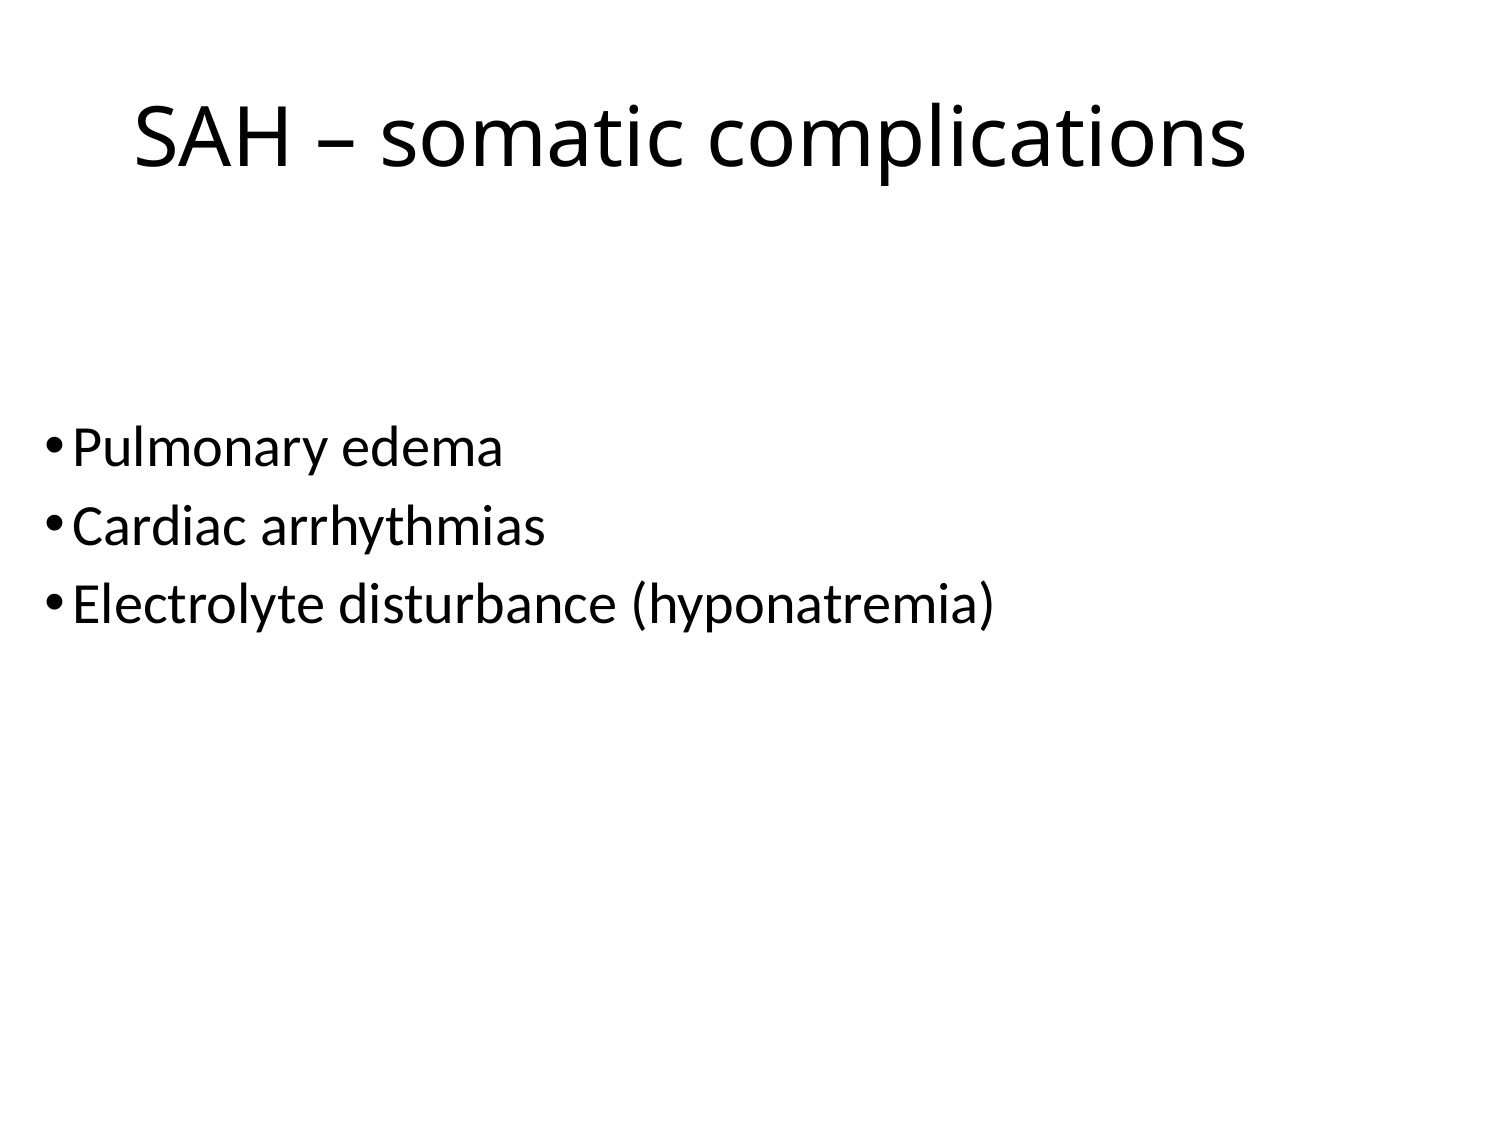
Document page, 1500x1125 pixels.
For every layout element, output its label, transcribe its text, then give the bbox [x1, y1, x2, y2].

title SAH – somatic complications [53, 31, 1347, 249]
list Pulmonary edema Cardiac arrhythmias Electrolyte disturbance (hyponatremia) [29, 408, 1451, 740]
